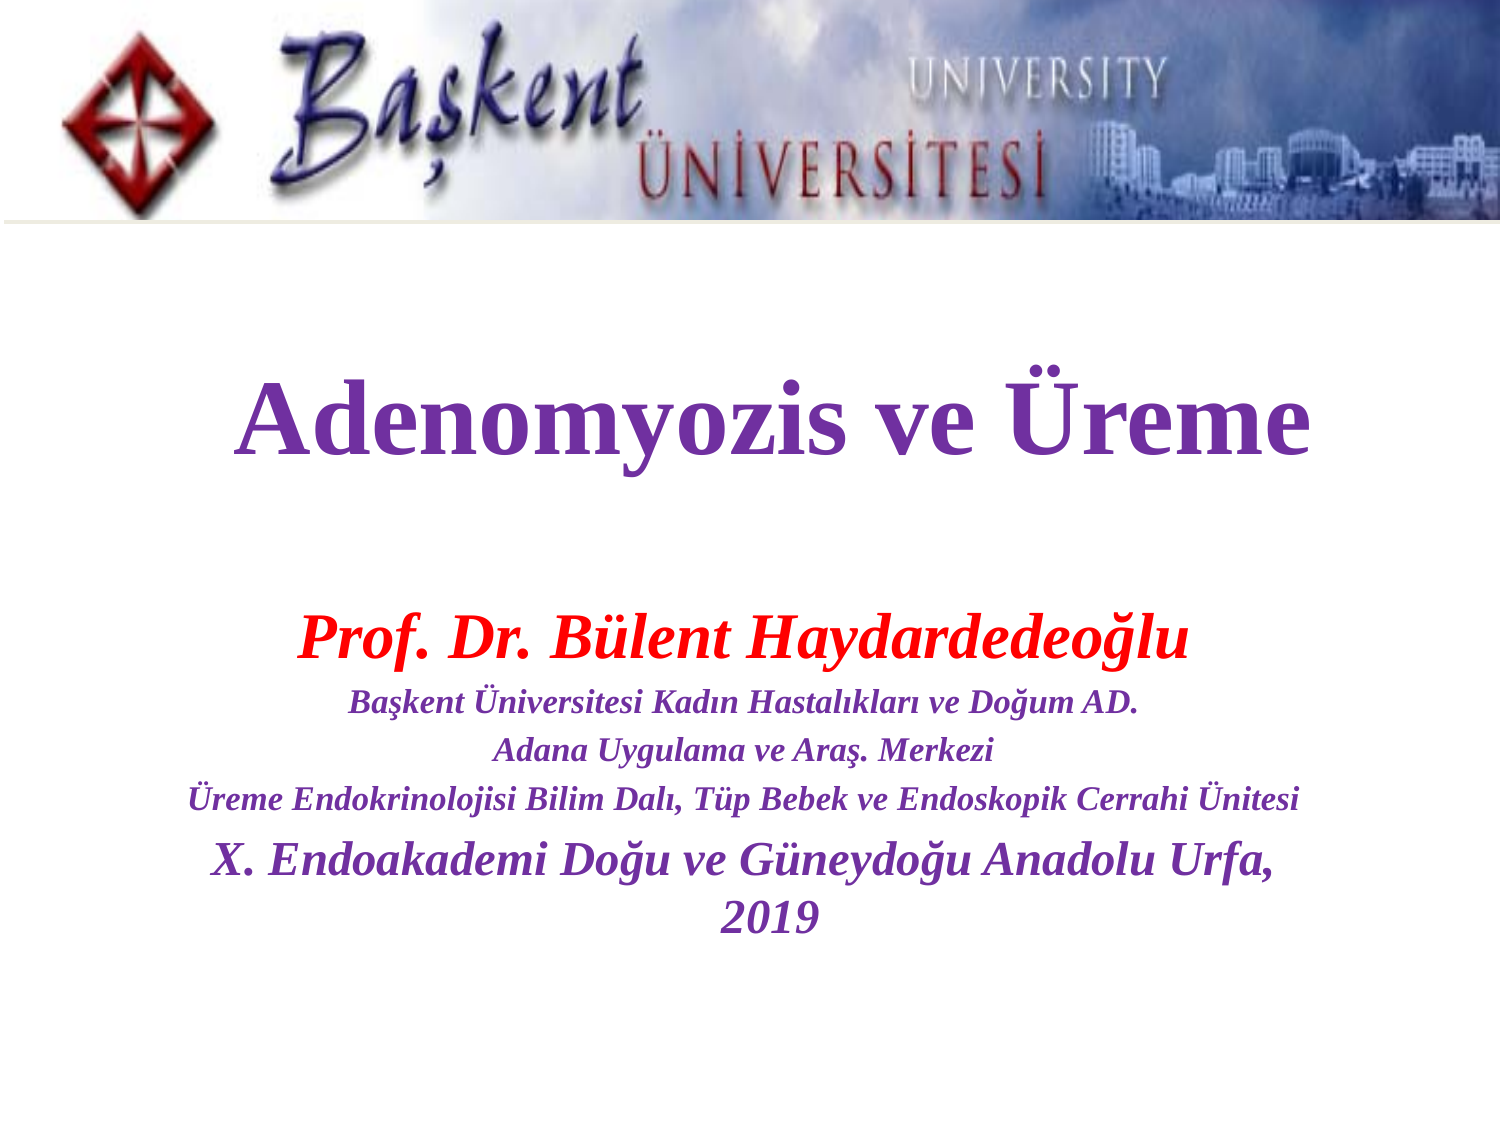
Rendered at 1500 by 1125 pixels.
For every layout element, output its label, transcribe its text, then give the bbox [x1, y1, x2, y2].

title Adenomyozis ve Üreme [135, 290, 1411, 532]
subtitle Prof. Dr. Bülent Haydardedeoğlu Başkent Üniversitesi Kadın Hastalıkları ve Doğum AD. Adana Uygulama ve Araş. Merkezi Üreme Endokrinolojisi Bilim Dalı, Tüp Bebek ve Endoskopik Cerrahi Ünitesi X. Endoakademi Doğu ve Güneydoğu Anadolu Urfa, 2019 [159, 586, 1329, 965]
picture [0, 0, 1500, 221]
